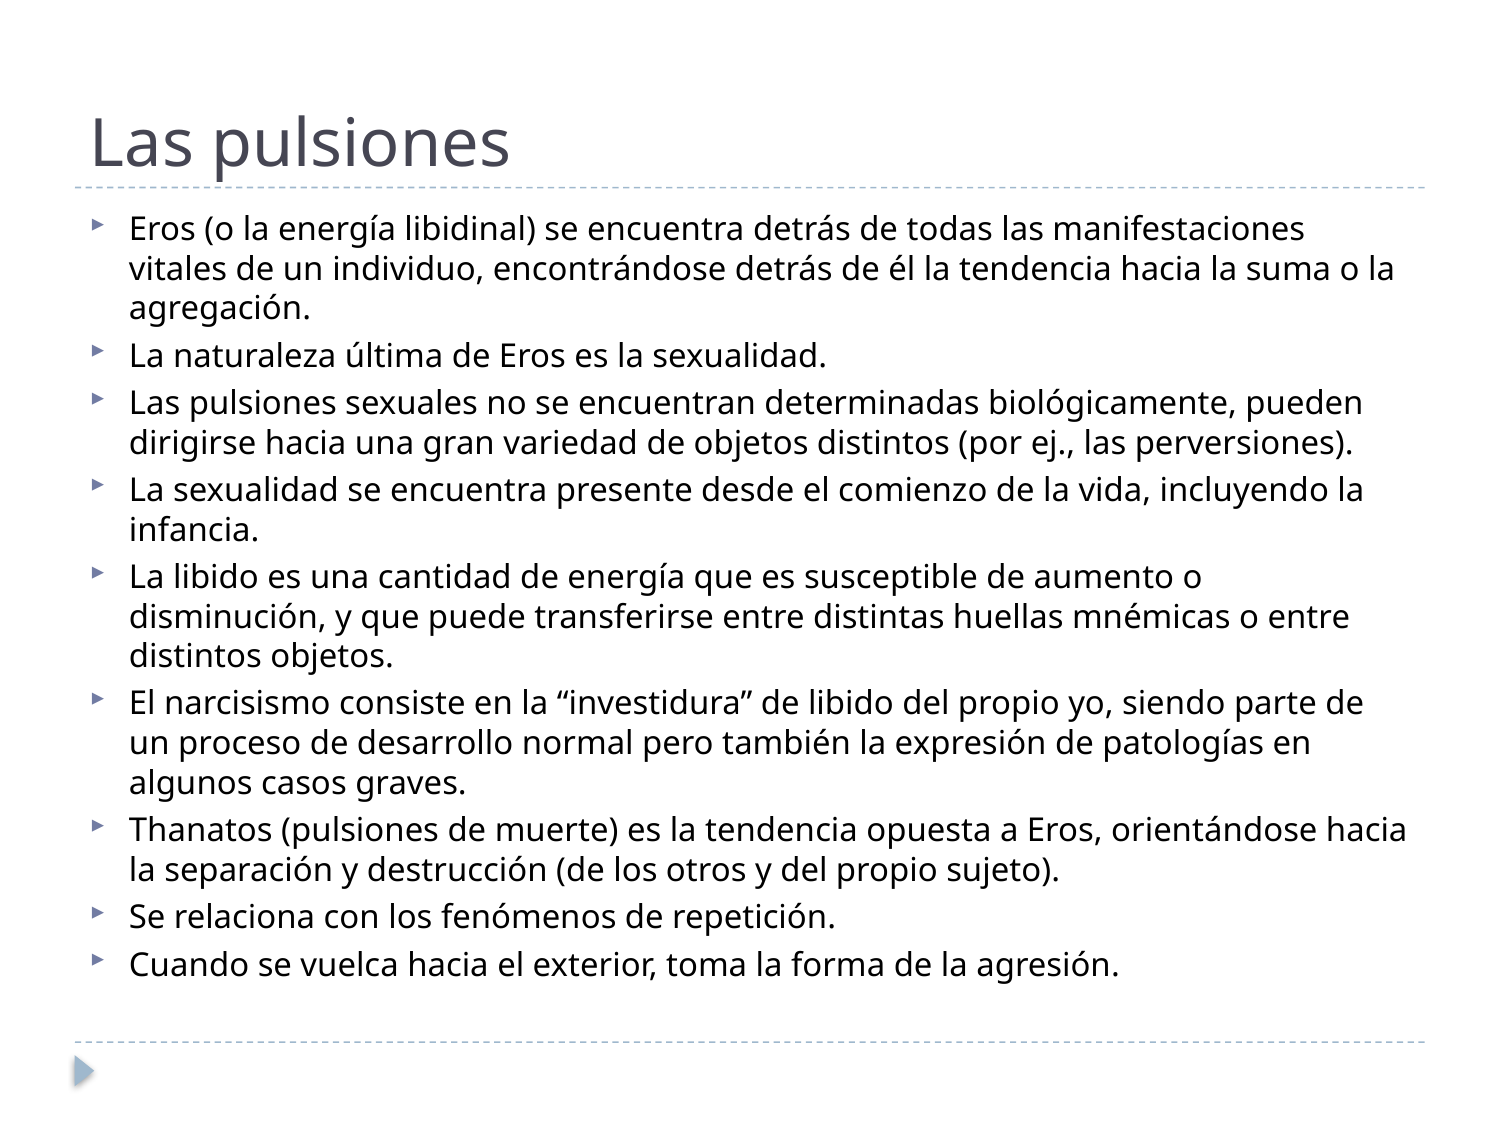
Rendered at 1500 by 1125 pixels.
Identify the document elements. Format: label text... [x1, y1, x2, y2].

title Las pulsiones [75, 24, 1425, 188]
list Eros (o la energía libidinal) se encuentra detrás de todas las manifestaciones vitales de un individuo, encontrándose detrás de él la tendencia hacia la suma o la agregación. La naturaleza última de Eros es la sexualidad. Las pulsiones sexuales no se encuentran determinadas biológicamente, pueden dirigirse hacia una gran variedad de objetos distintos (por ej., las perversiones). La sexualidad se encuentra presente desde el comienzo de la vida, incluyendo la infancia. La libido es una cantidad de energía que es susceptible de aumento o disminución, y que puede transferirse entre distintas huellas mnémicas o entre distintos objetos. El narcisismo consiste en la “investidura” de libido del propio yo, siendo parte de un proceso de desarrollo normal pero también la expresión de patologías en algunos casos graves. Thanatos (pulsiones de muerte) es la tendencia opuesta a Eros, orientándose hacia la separación y destrucción (de los otros y del propio sujeto). Se relaciona con los fenómenos de repetición. Cuando se vuelca hacia el exterior, toma la forma de la agresión. [75, 200, 1425, 1010]
